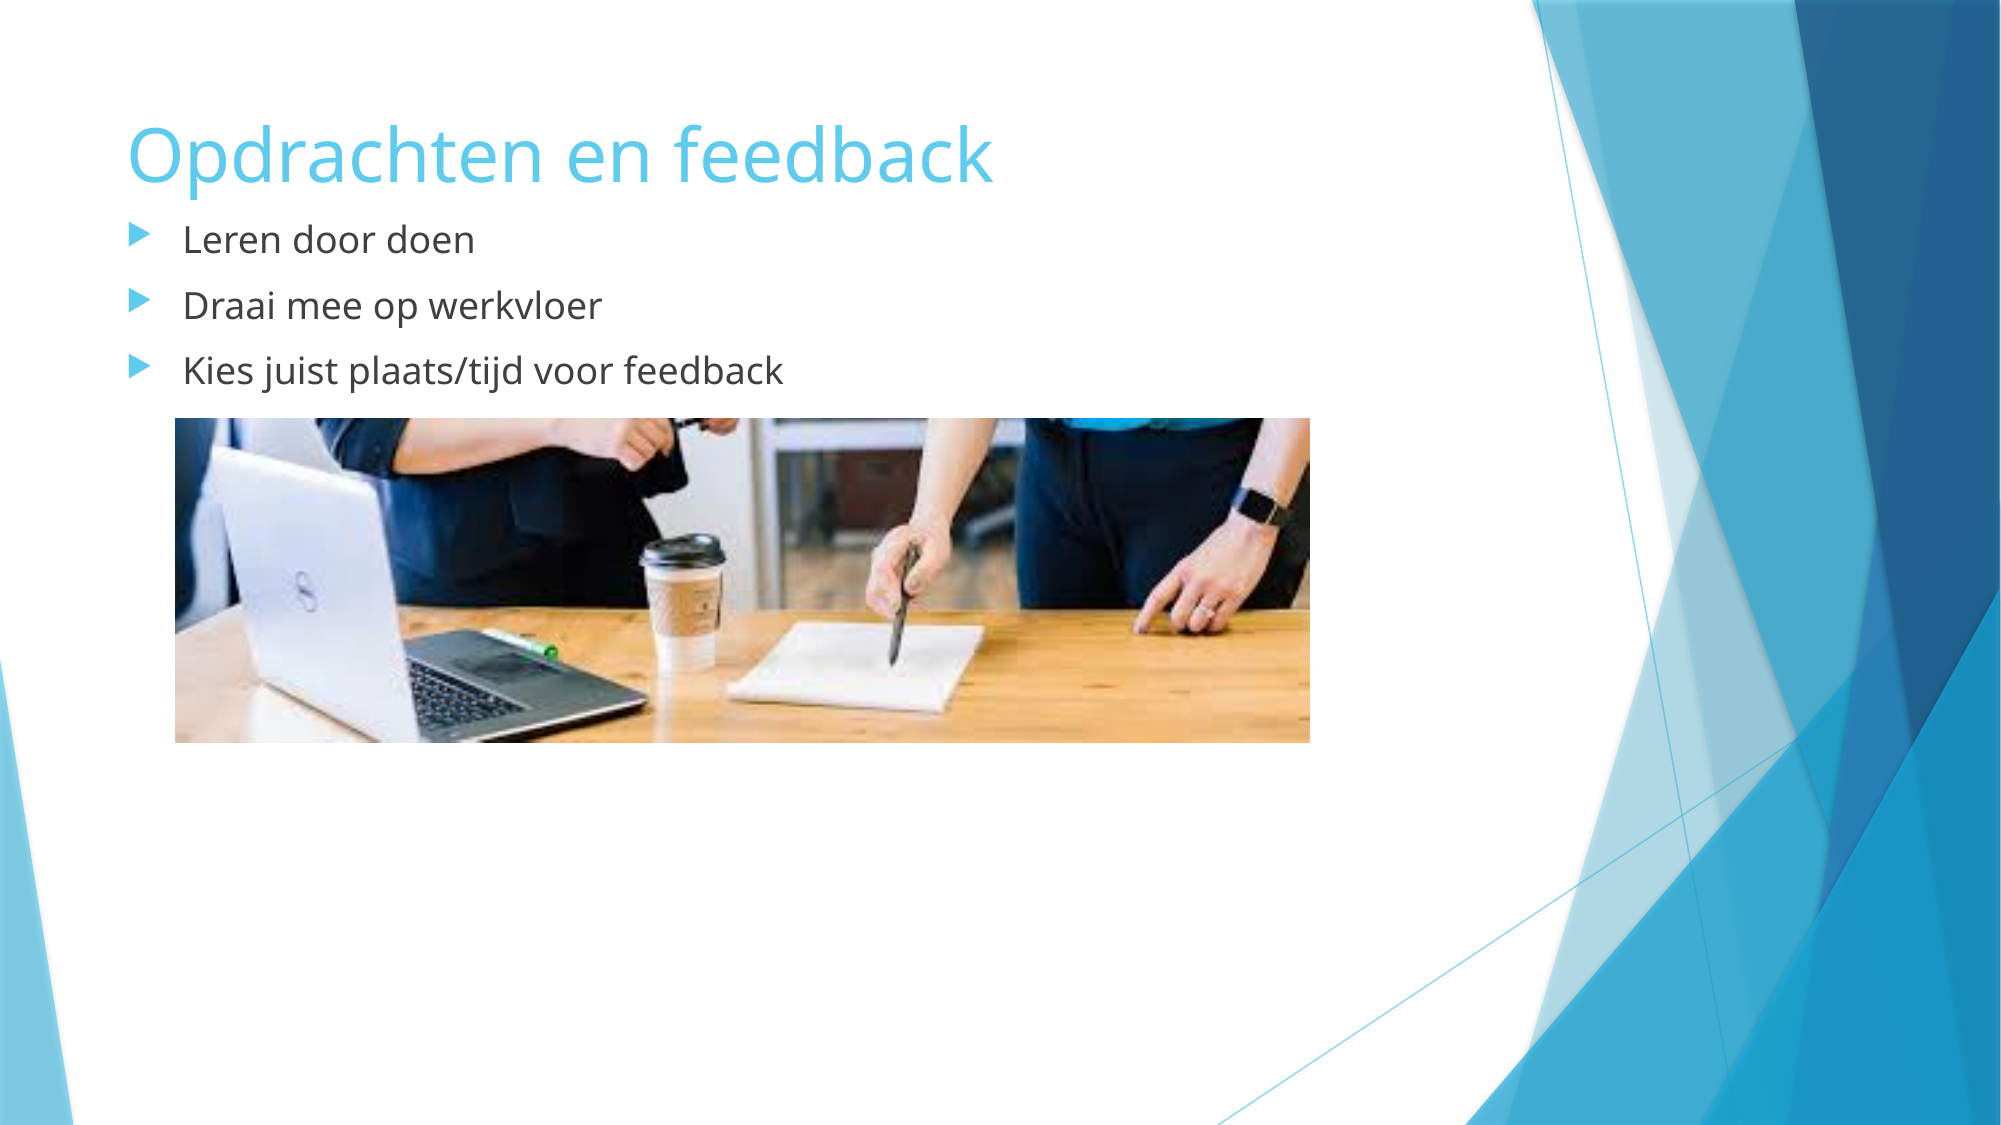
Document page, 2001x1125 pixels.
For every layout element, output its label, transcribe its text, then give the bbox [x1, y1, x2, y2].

title Opdrachten en feedback [111, 99, 1522, 208]
picture [174, 418, 1311, 744]
list Leren door doen Draai mee op werkvloer Kies juist plaats/tijd voor feedback [111, 208, 1522, 845]
